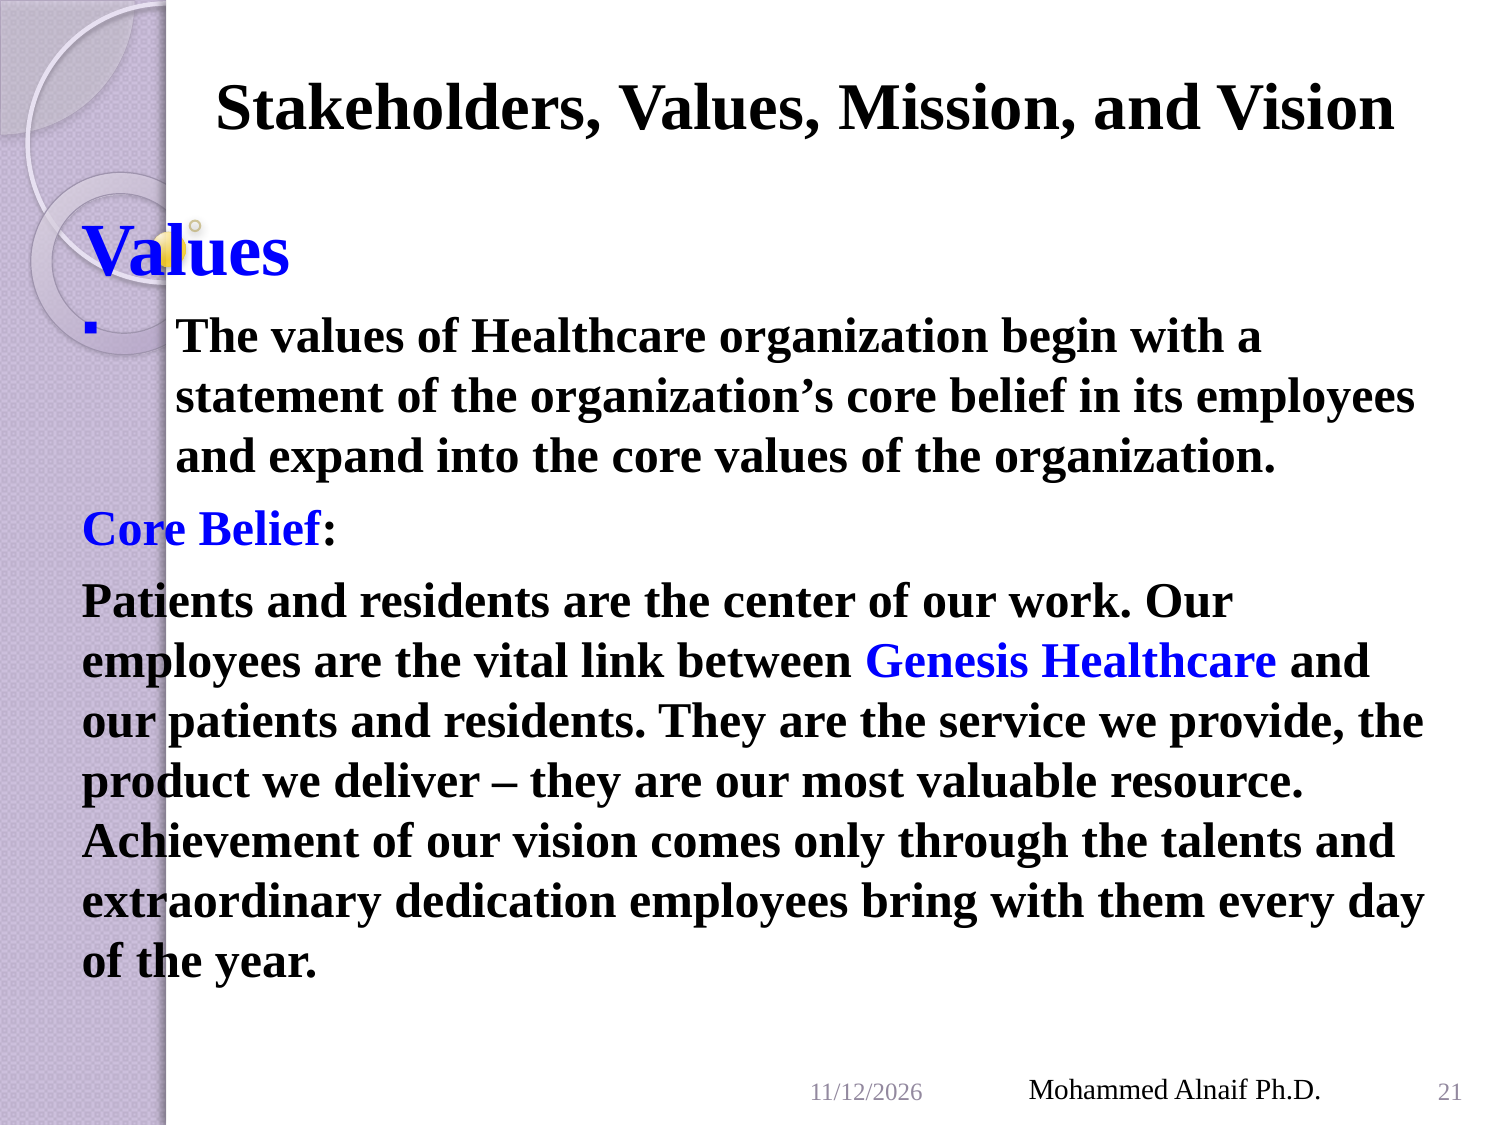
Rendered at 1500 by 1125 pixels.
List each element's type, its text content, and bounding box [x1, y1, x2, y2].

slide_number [587, 1038, 937, 1113]
footer Mohammed Alnaif Ph.D. [937, 1038, 1413, 1113]
slide_number 21 [1413, 1034, 1488, 1113]
title Stakeholders, Values, Mission, and Vision [162, 37, 1450, 150]
subtitle Values The values of Healthcare organization begin with a statement of the organization’s core belief in its employees and expand into the core values of the organization. Core Belief: Patients and residents are the center of our work. Our employees are the vital link between Genesis Healthcare and our patients and residents. They are the service we provide, the product we deliver – they are our most valuable resource. Achievement of our vision comes only through the talents and extraordinary dedication employees bring with them every day of the year. [62, 200, 1450, 1038]
